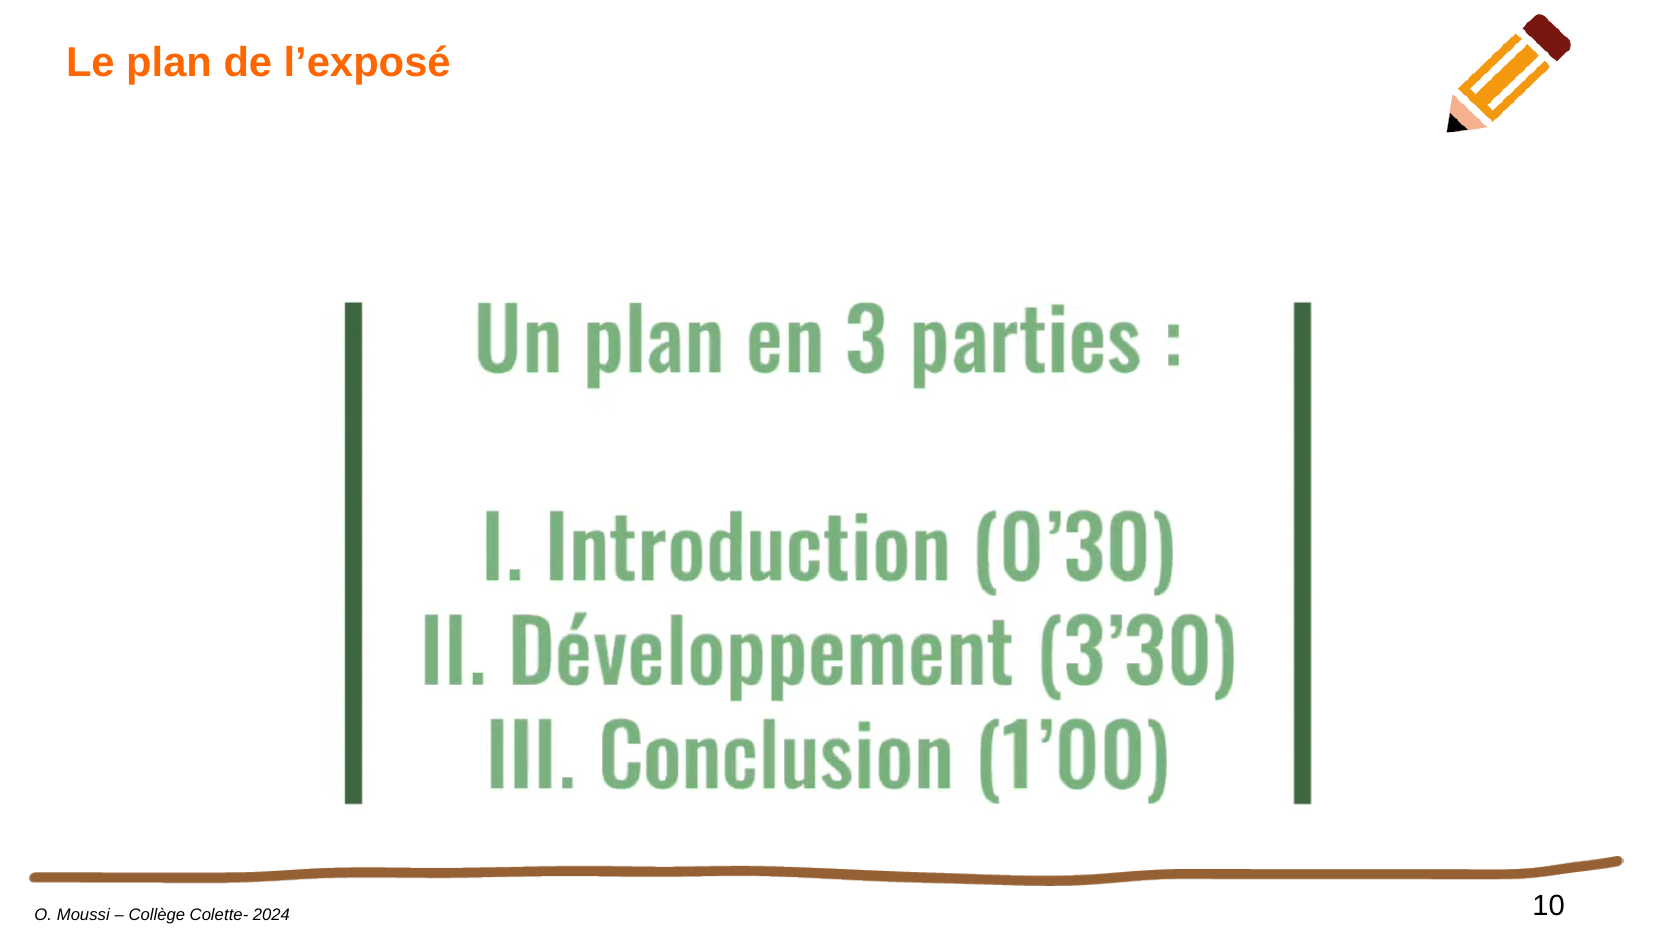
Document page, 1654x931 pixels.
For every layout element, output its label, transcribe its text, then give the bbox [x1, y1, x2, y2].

title Le plan de l’exposé [14, 2, 502, 118]
slide_number 10 [1181, 885, 1565, 931]
picture [29, 265, 1624, 886]
picture [1446, 14, 1571, 133]
text_box O. Moussi – Collège Colette- 2024 [0, 896, 325, 931]
